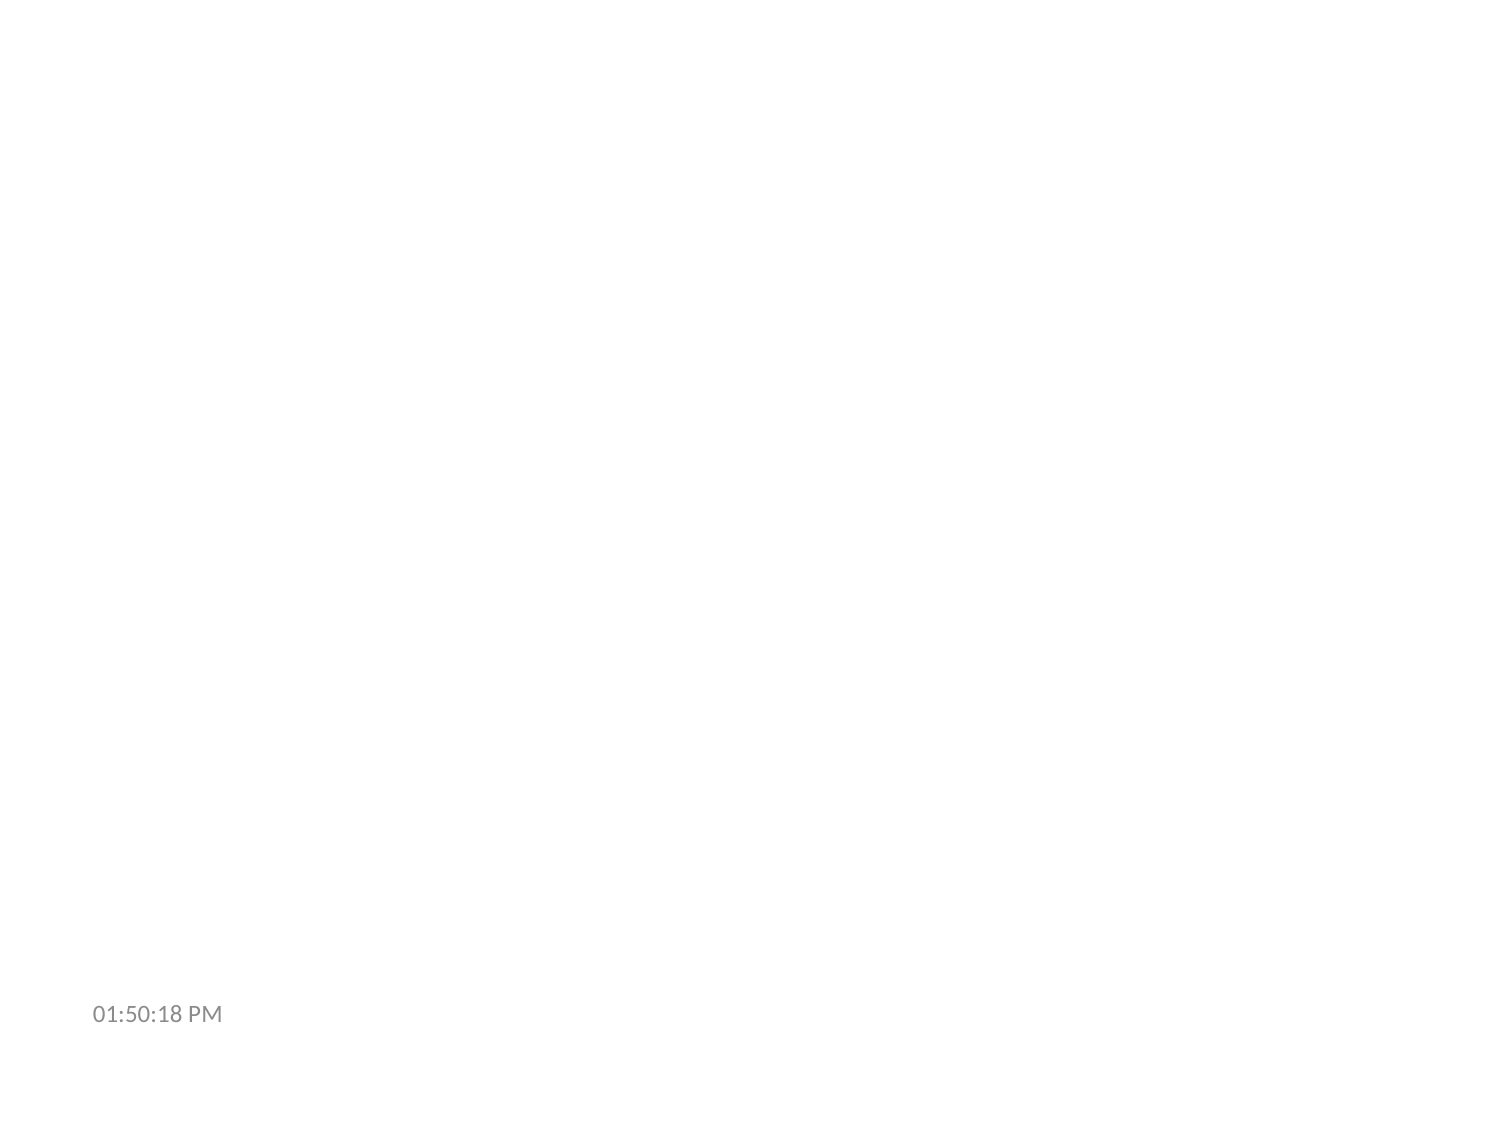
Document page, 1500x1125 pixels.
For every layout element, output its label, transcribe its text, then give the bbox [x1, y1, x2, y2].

text_box 3:35:09 PM [77, 982, 428, 1043]
